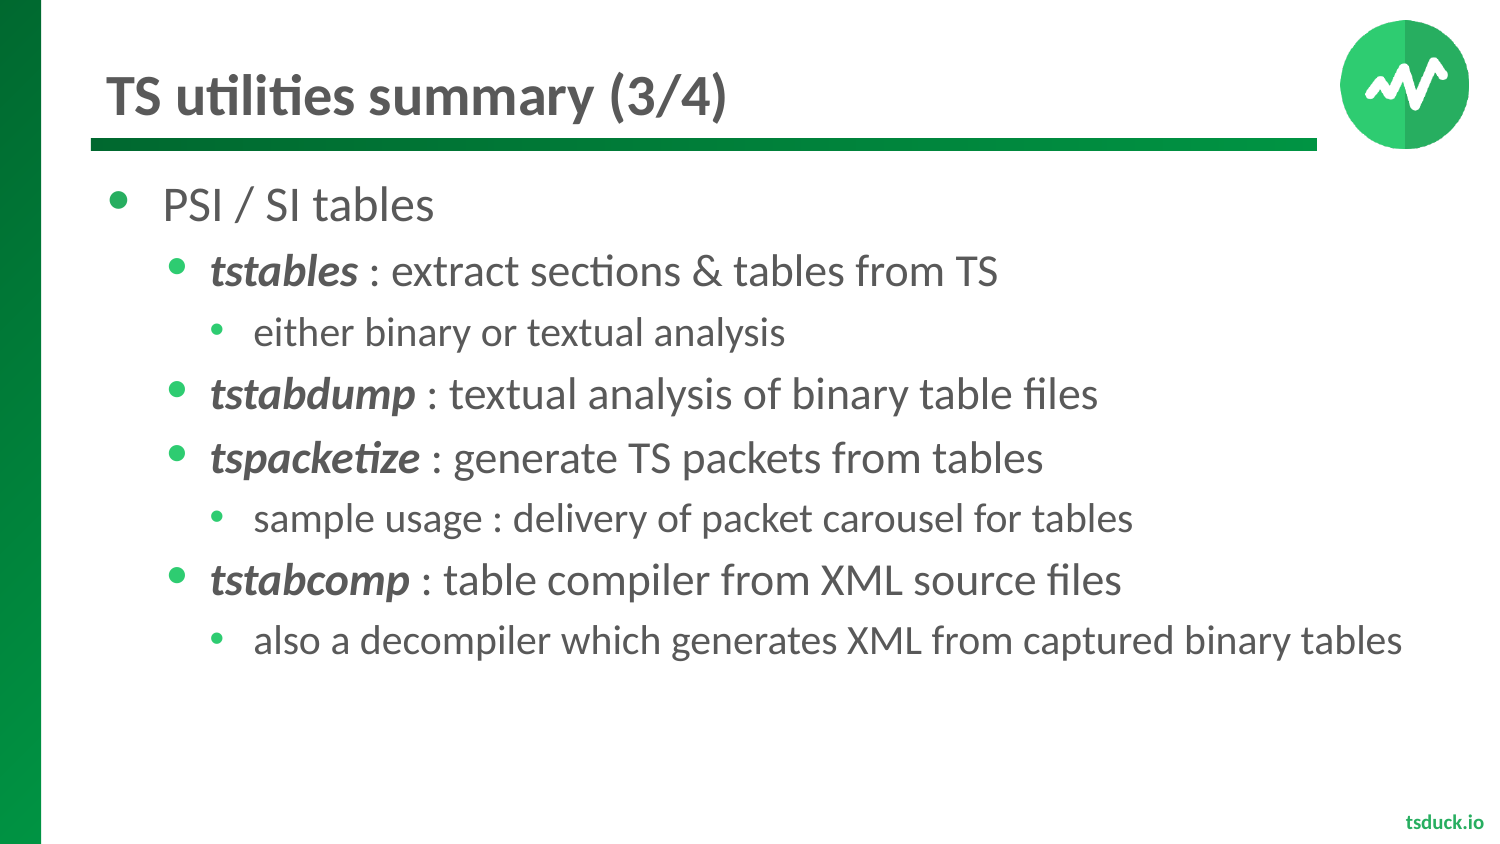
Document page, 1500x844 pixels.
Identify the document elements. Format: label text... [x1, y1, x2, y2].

title TS utilities summary (3/4) [91, 38, 1333, 146]
list PSI / SI tables tstables : extract sections & tables from TS either binary or textual analysis tstabdump : textual analysis of binary table files tspacketize : generate TS packets from tables sample usage : delivery of packet carousel for tables tstabcomp : table compiler from XML source files also a decompiler which generates XML from captured binary tables [91, 164, 1454, 759]
picture [1340, 20, 1469, 149]
